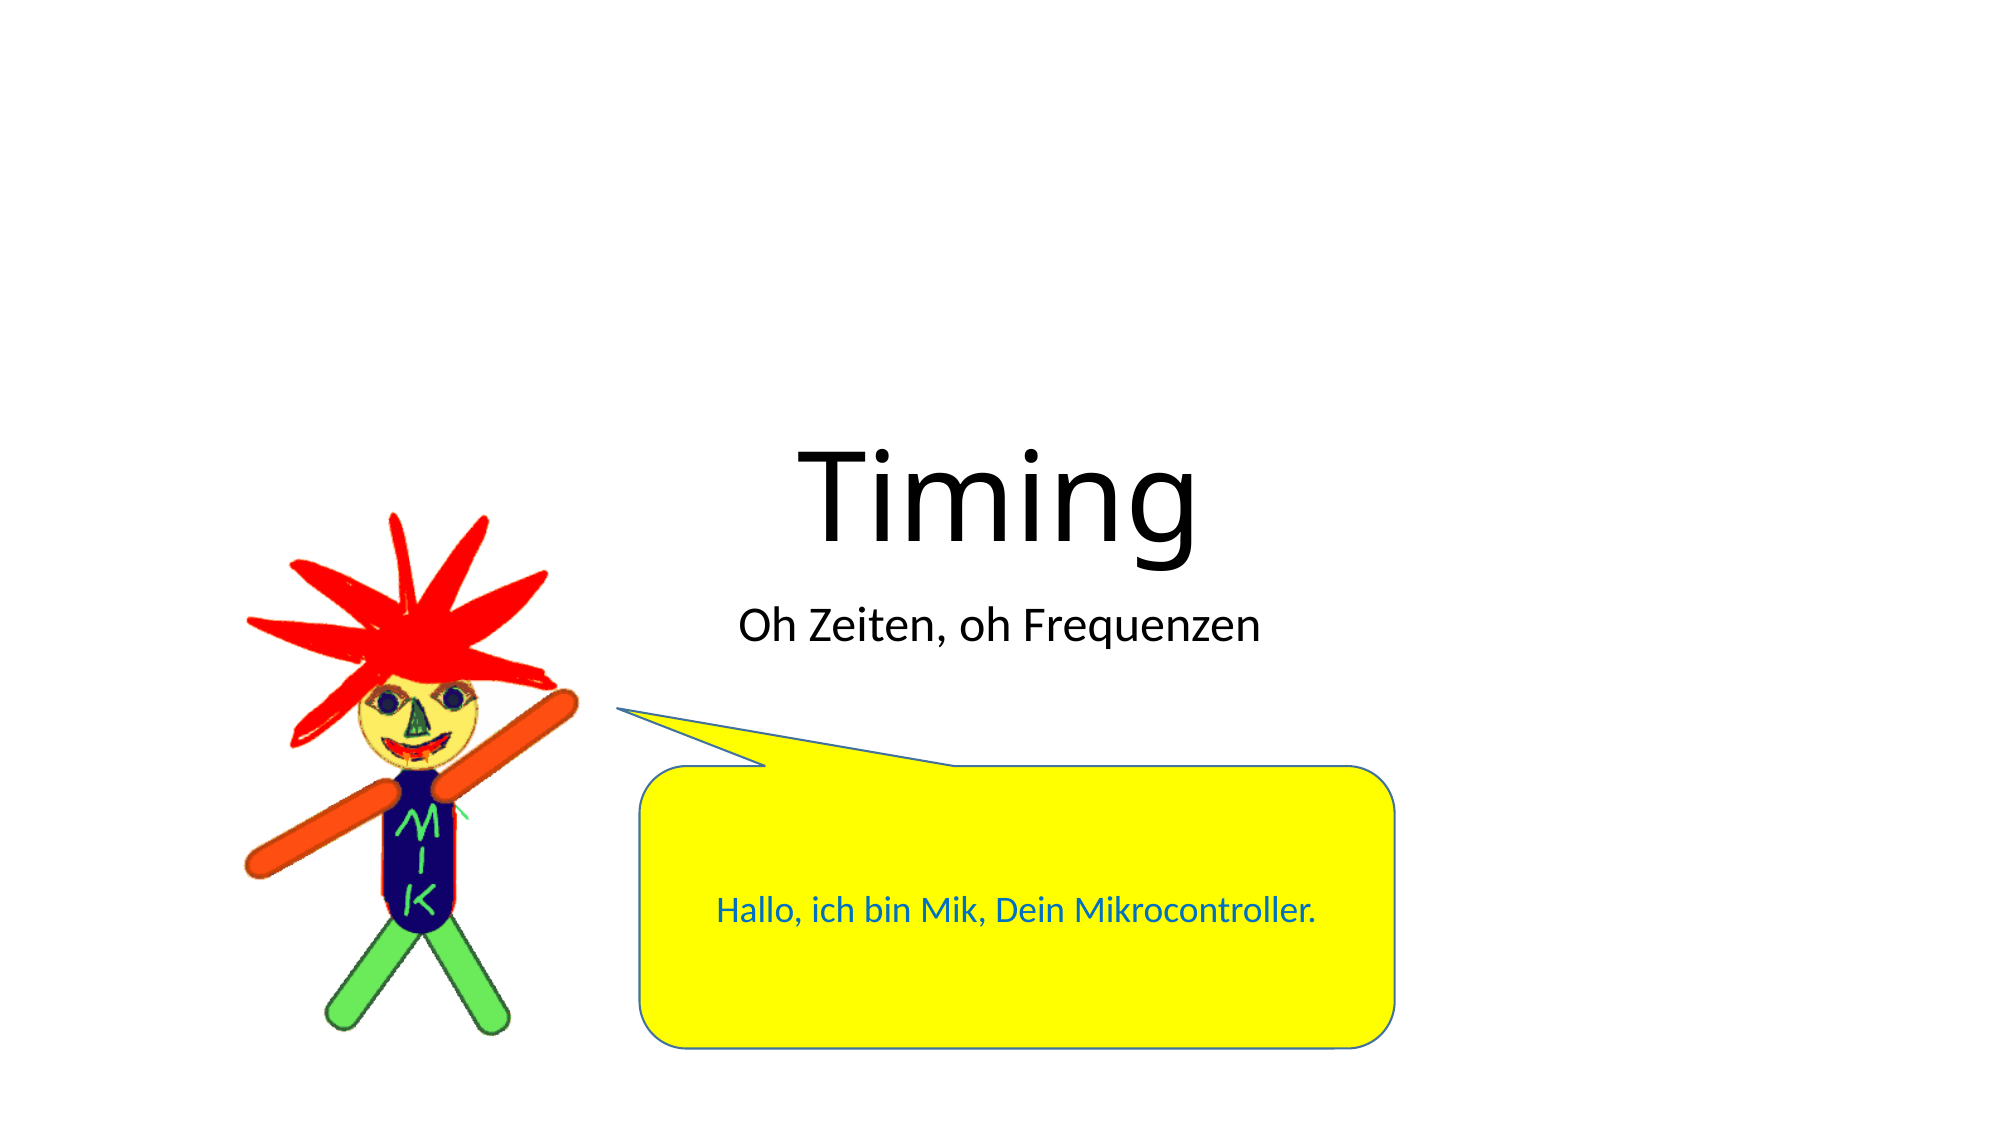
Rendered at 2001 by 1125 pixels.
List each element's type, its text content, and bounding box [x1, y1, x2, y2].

text_box Hallo, ich bin Mik, Dein Mikrocontroller. [616, 707, 1396, 1050]
title Timing [249, 184, 1750, 576]
subtitle Oh Zeiten, oh Frequenzen [601, 590, 1750, 863]
picture [210, 499, 601, 1049]
